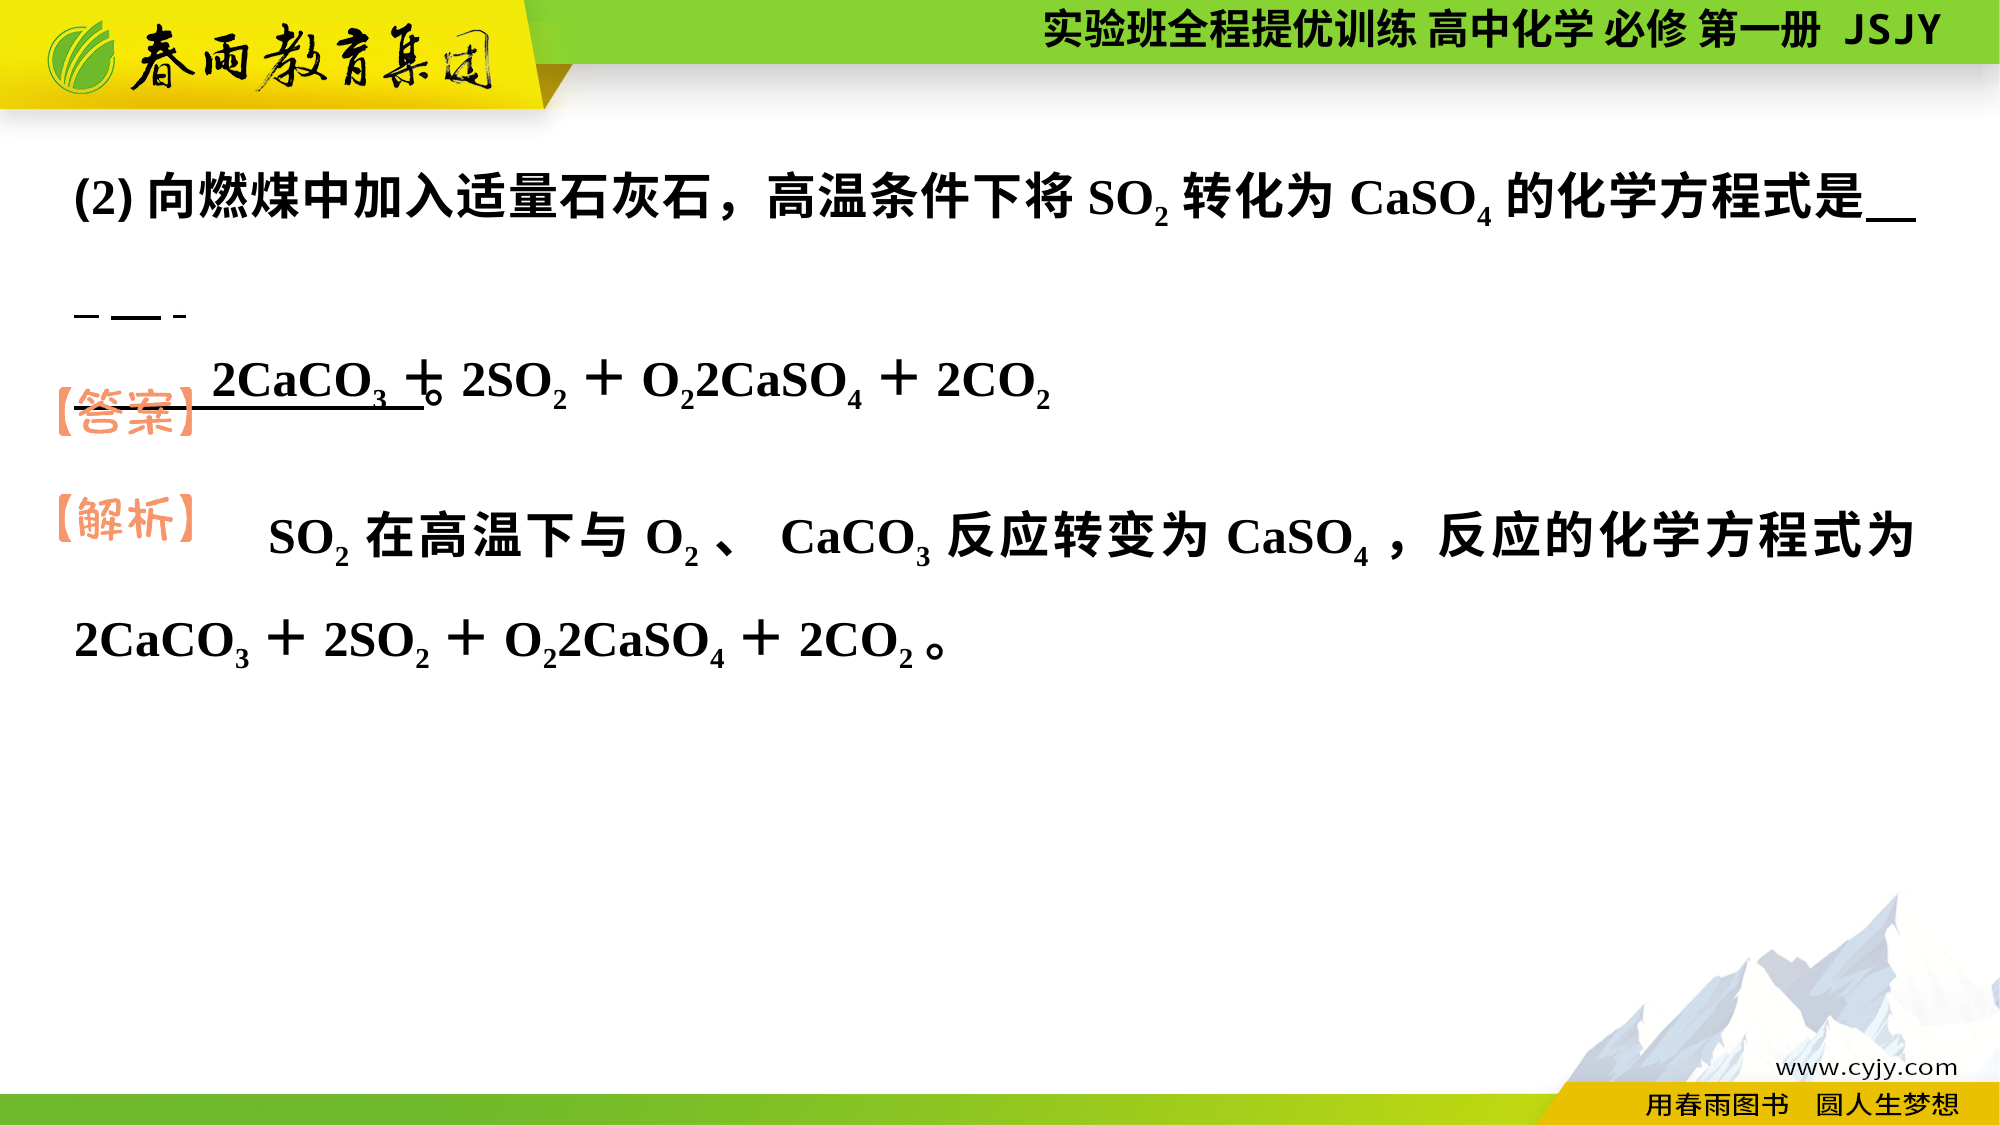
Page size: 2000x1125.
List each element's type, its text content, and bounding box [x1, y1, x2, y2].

picture [0, 0, 2000, 1125]
list (2)向燃煤中加入适量石灰石，高温条件下将SO2转化为CaSO4的化学方程式是 _ . 。 [59, 122, 1944, 320]
